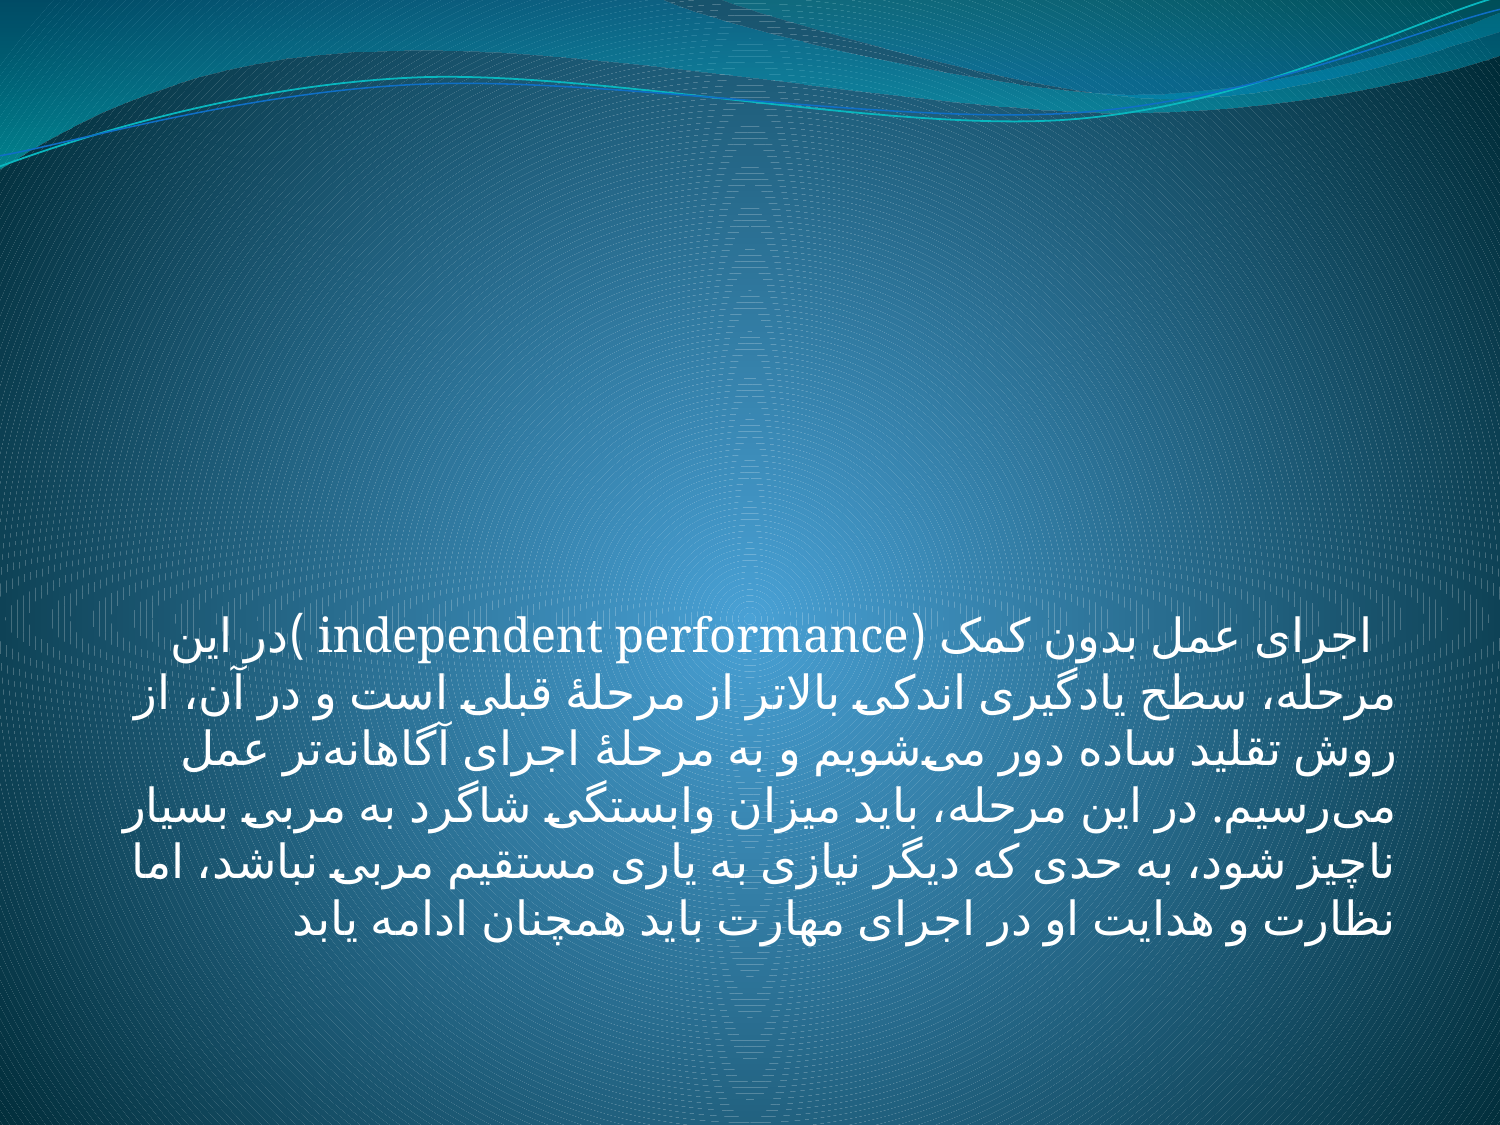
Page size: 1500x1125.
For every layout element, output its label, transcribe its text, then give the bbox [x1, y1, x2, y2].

subtitle اجراى عمل بدون کمک (independent performance )در اين مرحله، سطح يادگيرى اندکى بالاتر از مرحلهٔ قبلى است و در آن، از روش تقليد ساده دور مى‌شويم و به مرحلهٔ اجراى آگاهانه‌تر عمل مى‌رسيم. در اين مرحله، بايد ميزان وابستگى شاگرد به مربى بسيار ناچيز شود، به حدى که ديگر نيازى به يارى مستقيم مربى نباشد، اما نظارت و هدايت او در اجراى مهارت بايد همچنان ادامه يابد [112, 597, 1401, 997]
